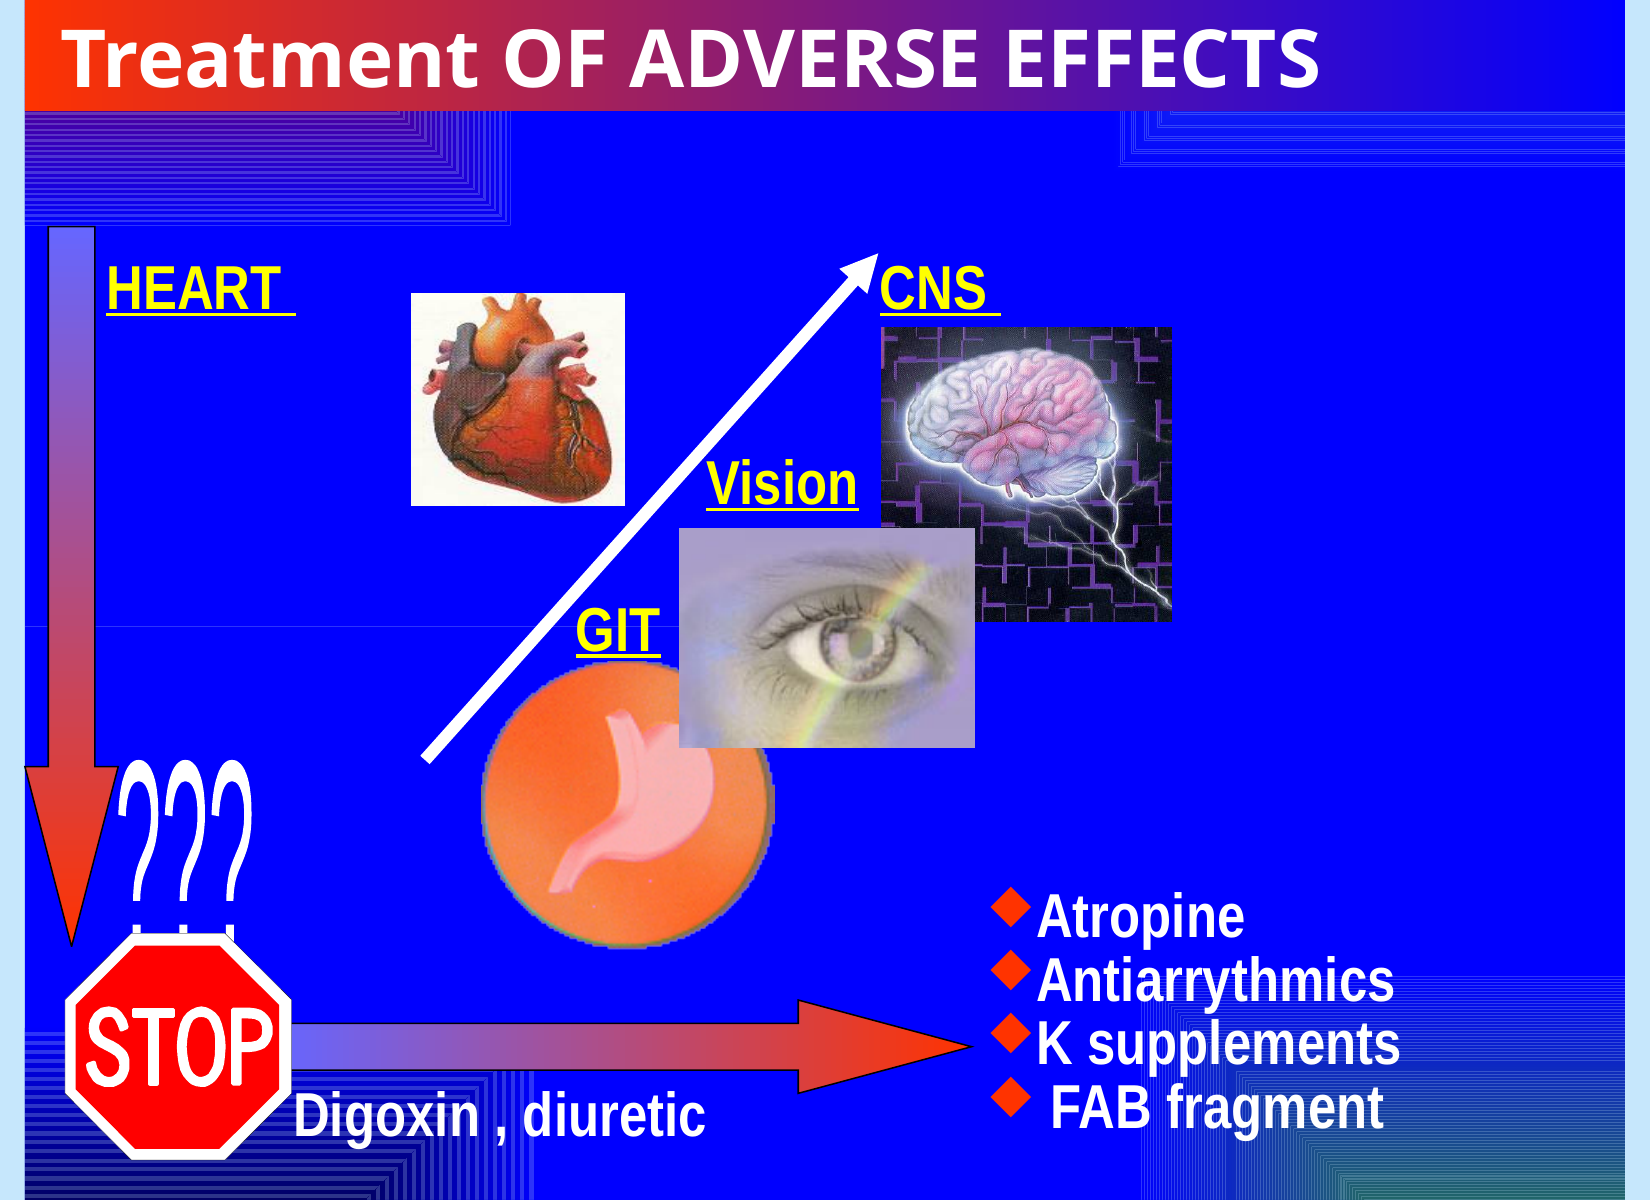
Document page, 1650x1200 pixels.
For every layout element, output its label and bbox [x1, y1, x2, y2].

text_box [24, 0, 1626, 1200]
text_box [91, 239, 626, 506]
text_box [64, 932, 292, 1161]
picture [480, 327, 1172, 953]
